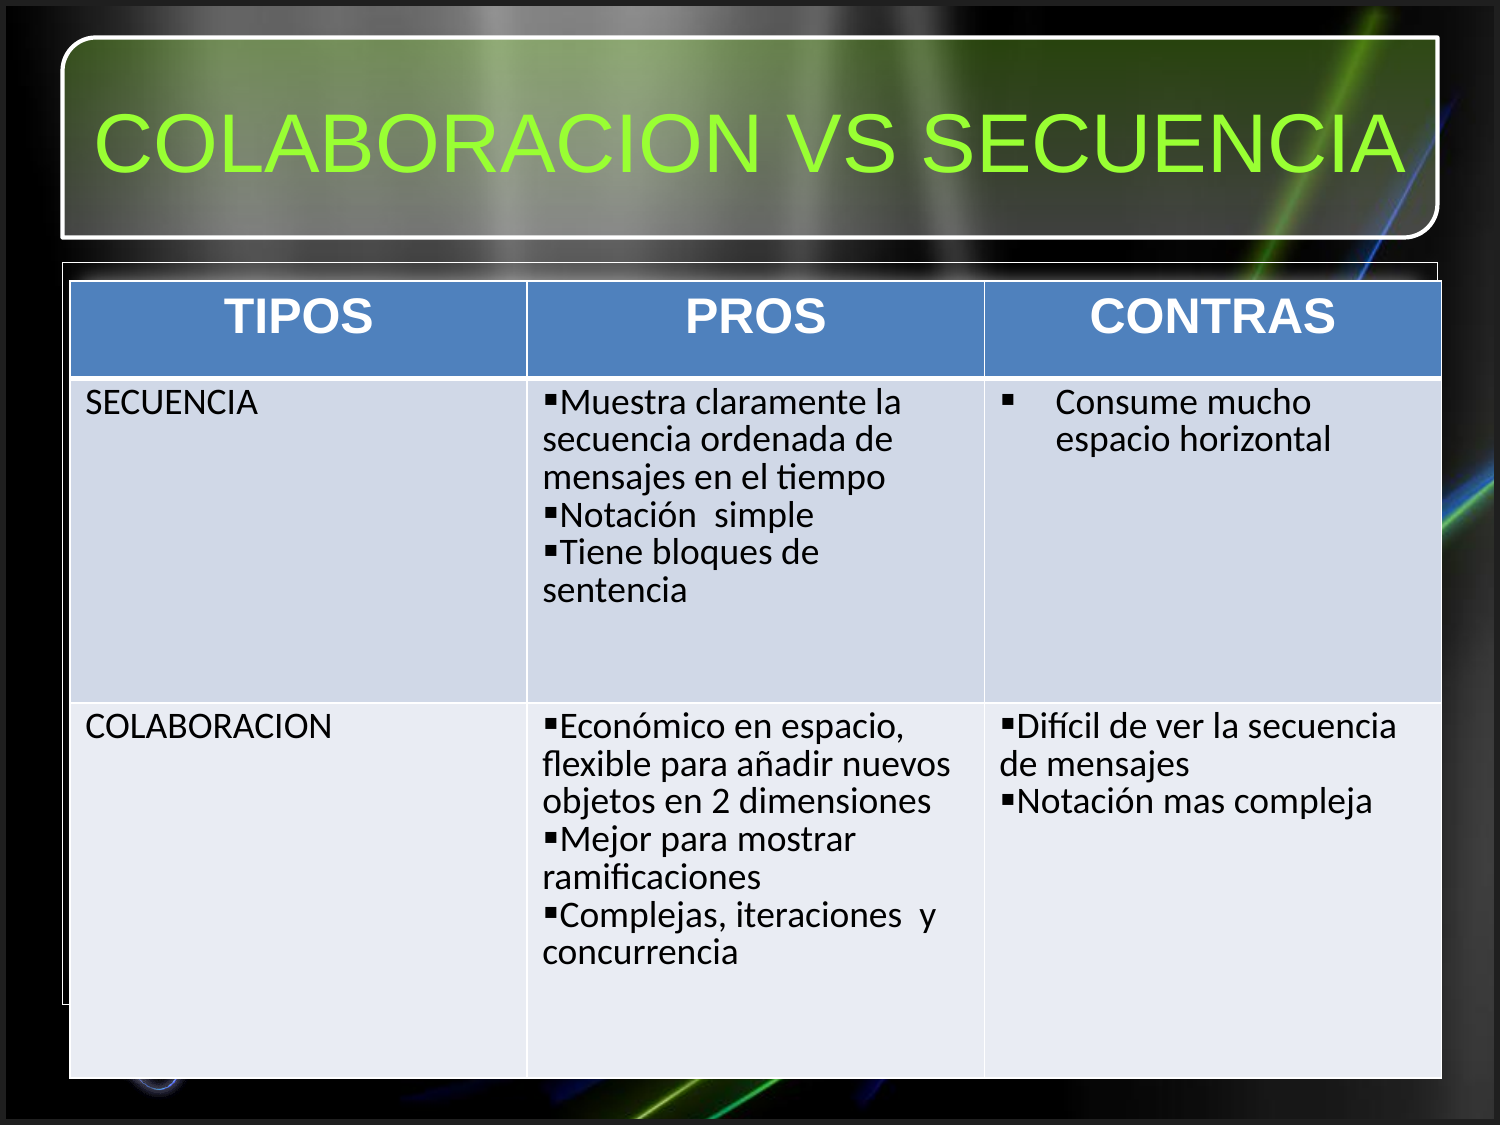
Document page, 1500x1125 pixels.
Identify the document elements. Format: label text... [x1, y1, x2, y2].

table_cell COLABORACION [71, 704, 526, 1077]
list [62, 262, 1438, 1005]
table_cell Difícil de ver la secuencia de mensajes Notación mas compleja [985, 704, 1441, 1077]
table_cell Económico en espacio, flexible para añadir nuevos objetos en 2 dimensiones Mejor para mostrar ramificaciones Complejas, iteraciones y concurrencia [528, 704, 984, 1077]
table_header PROS [528, 282, 984, 376]
table_cell Consume mucho espacio horizontal [985, 381, 1441, 702]
title COLABORACION VS SECUENCIA [75, 45, 1425, 233]
table_cell Muestra claramente la secuencia ordenada de mensajes en el tiempo Notación simple Tiene bloques de sentencia [528, 381, 984, 702]
table_header TIPOS [71, 282, 526, 376]
table_header CONTRAS [985, 282, 1441, 376]
picture [6, 6, 1494, 1119]
table_cell SECUENCIA [71, 381, 526, 702]
